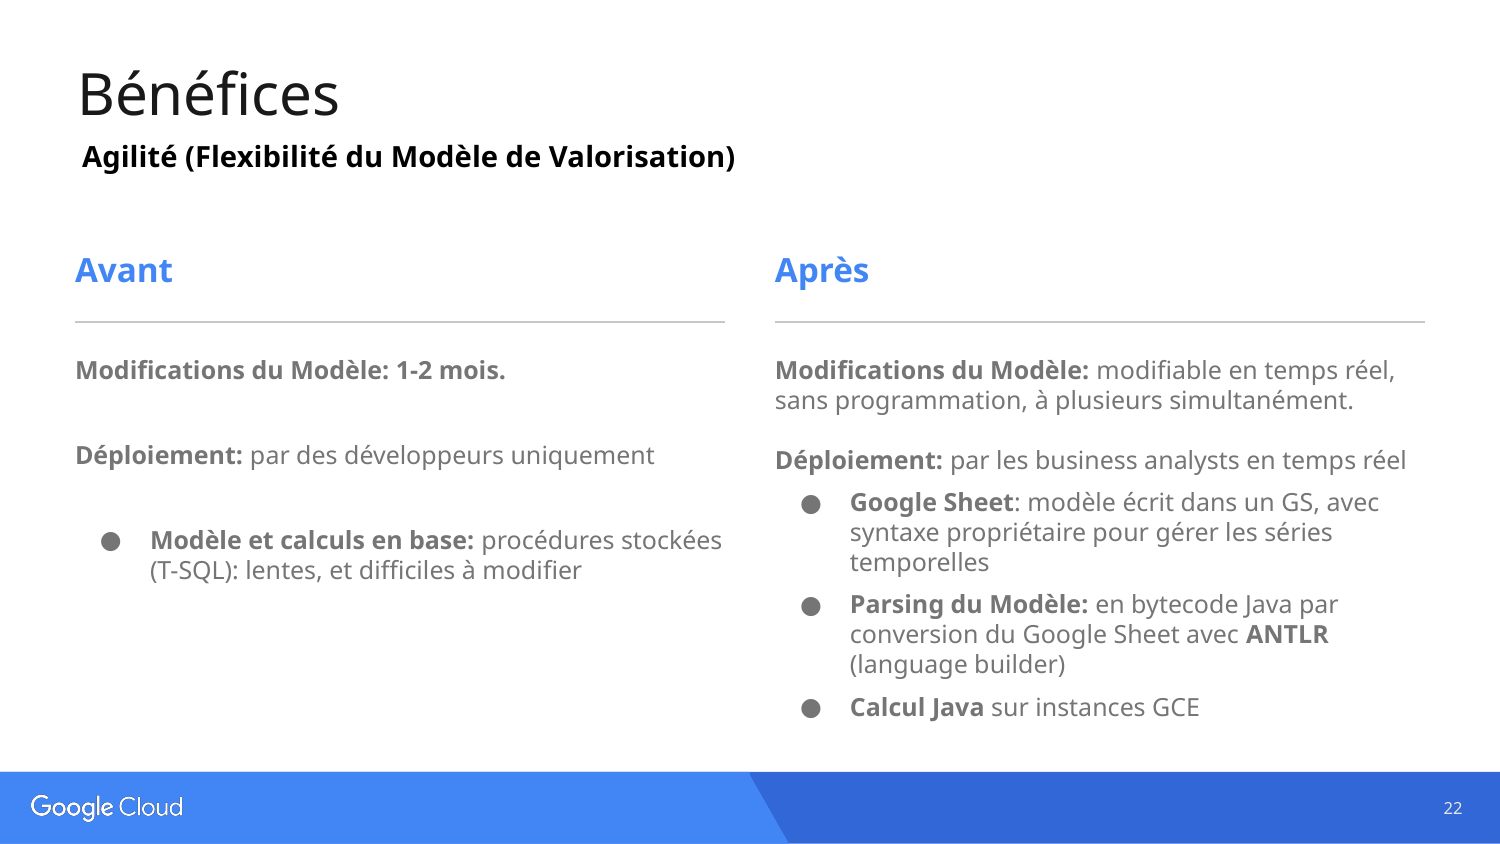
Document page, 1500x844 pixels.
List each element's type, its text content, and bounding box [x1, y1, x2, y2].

text_box Bénéfices [62, 49, 1413, 200]
text_box Modifications du Modèle: modifiable en temps réel, sans programmation, à plusieurs simultanément. Déploiement: par les business analysts en temps réel Google Sheet: modèle écrit dans un GS, avec syntaxe propriétaire pour gérer les séries temporelles Parsing du Modèle: en bytecode Java par conversion du Google Sheet avec ANTLR (language builder) Calcul Java sur instances GCE [774, 346, 1425, 735]
text_box Après [774, 209, 1425, 297]
text_box ‹#› [1137, 796, 1463, 822]
text_box Avant [75, 209, 417, 297]
text_box [0, 771, 789, 844]
text_box [750, 771, 1500, 844]
text_box Agilité (Flexibilité du Modèle de Valorisation) [67, 123, 1115, 196]
text_box Modifications du Modèle: 1-2 mois. Déploiement: par des développeurs uniquement Modèle et calculs en base: procédures stockées (T-SQL): lentes, et difficiles à modifier [75, 346, 725, 735]
picture [28, 783, 185, 835]
